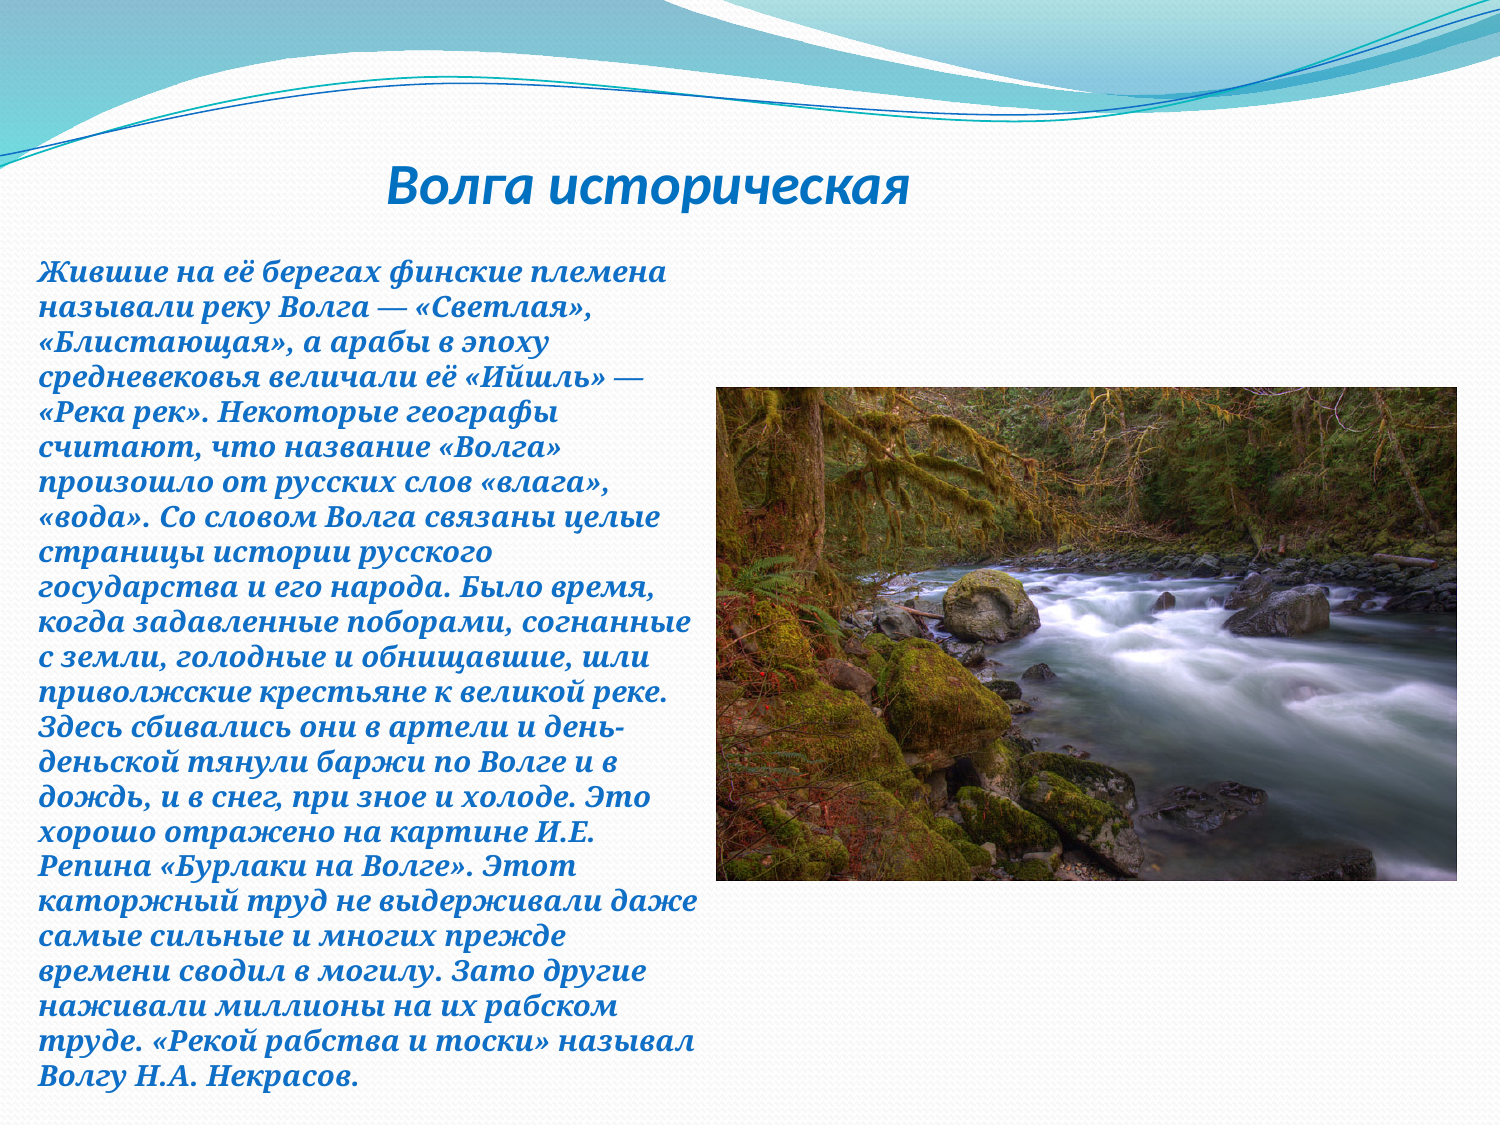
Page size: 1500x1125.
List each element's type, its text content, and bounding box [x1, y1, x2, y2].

list Жившие на её берегах финские племена называли реку Волга — «Светлая», «Блистающая», а арабы в эпоху средневековья величали её «Ийшль» — «Река рек». Некоторые географы считают, что название «Волга» произошло от русских слов «влага», «вода». Со словом Волга связаны целые страницы истории русского государства и его народа. Было время, когда задавленные поборами, согнанные с земли, голодные и обнищавшие, шли приволжские крестьяне к великой реке. Здесь сбивались они в артели и день-деньской тянули баржи по Волге и в дождь, и в снег, при зное и холоде. Это хорошо отражено на картине И.Е. Репина «Бурлаки на Волге». Этот каторжный труд не выдерживали даже самые сильные и многих прежде времени сводил в могилу. Зато другие наживали миллионы на их рабском труде. «Рекой рабства и тоски» называл Волгу Н.А. Некрасов. [35, 246, 704, 1090]
title Волга историческая [386, 128, 966, 217]
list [714, 386, 1459, 883]
